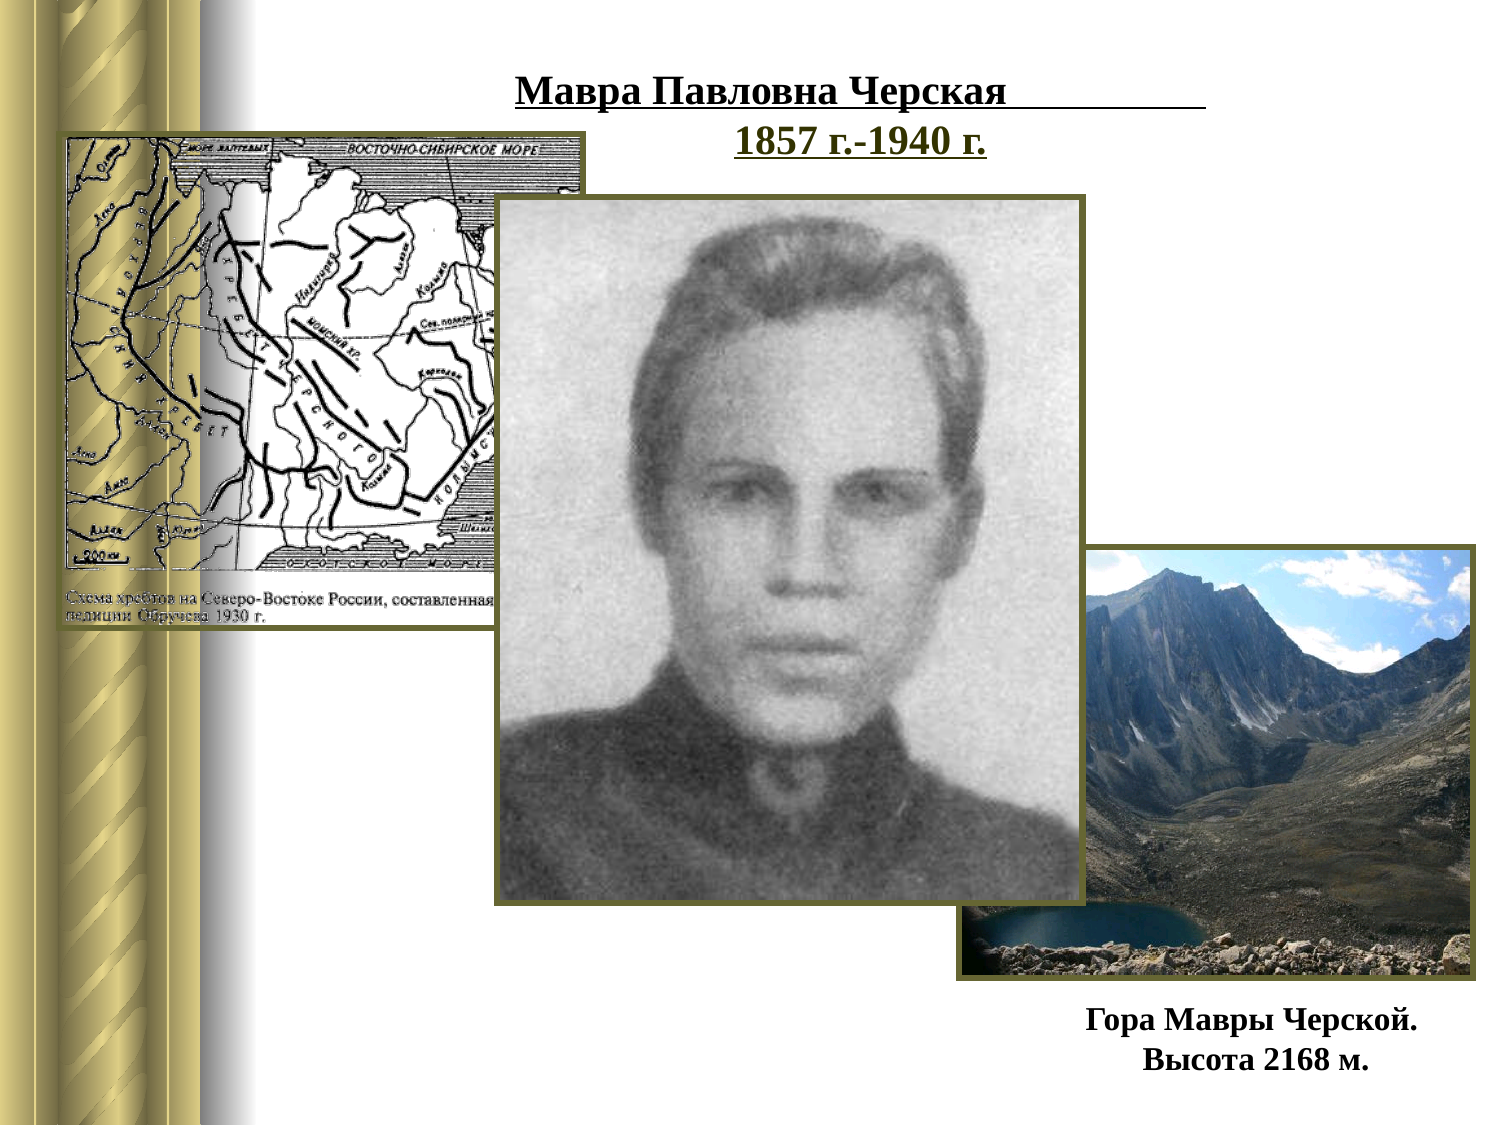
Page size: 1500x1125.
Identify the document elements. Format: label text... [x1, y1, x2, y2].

text_box Гора Мавры Черской. Высота 2168 м. [1050, 985, 1463, 1085]
picture [62, 137, 1471, 976]
title Мавра Павловна Черская 1857 г.-1940 г. [246, 37, 1475, 188]
